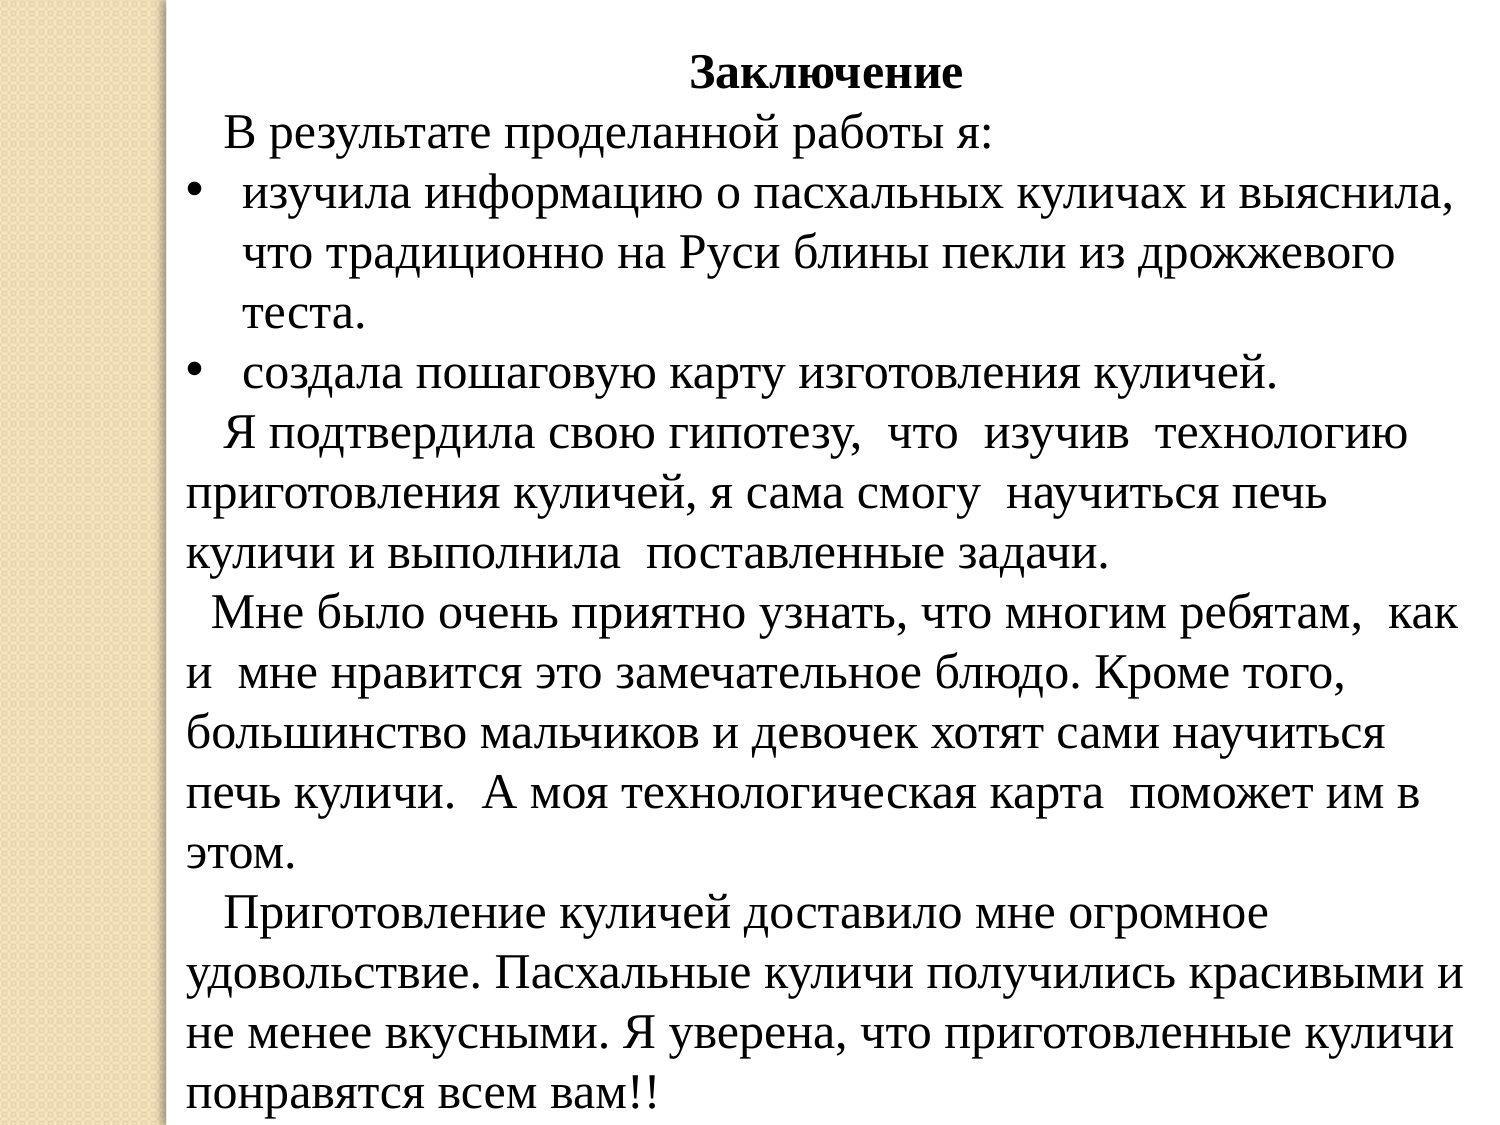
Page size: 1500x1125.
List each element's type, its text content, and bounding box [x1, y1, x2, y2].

text_box Заключение В результате проделанной работы я: изучила информацию о пасхальных куличах и выяснила, что традиционно на Руси блины пекли из дрожжевого теста. создала пошаговую карту изготовления куличей. Я подтвердила свою гипотезу, что изучив технологию приготовления куличей, я сама смогу научиться печь куличи и выполнила поставленные задачи. Мне было очень приятно узнать, что многим ребятам, как и мне нравится это замечательное блюдо. Кроме того, большинство мальчиков и девочек хотят сами научиться печь куличи. А моя технологическая карта поможет им в этом. Приготовление куличей доставило мне огромное удовольствие. Пасхальные куличи получились красивыми и не менее вкусными. Я уверена, что приготовленные куличи понравятся всем вам!! [171, 30, 1483, 1125]
